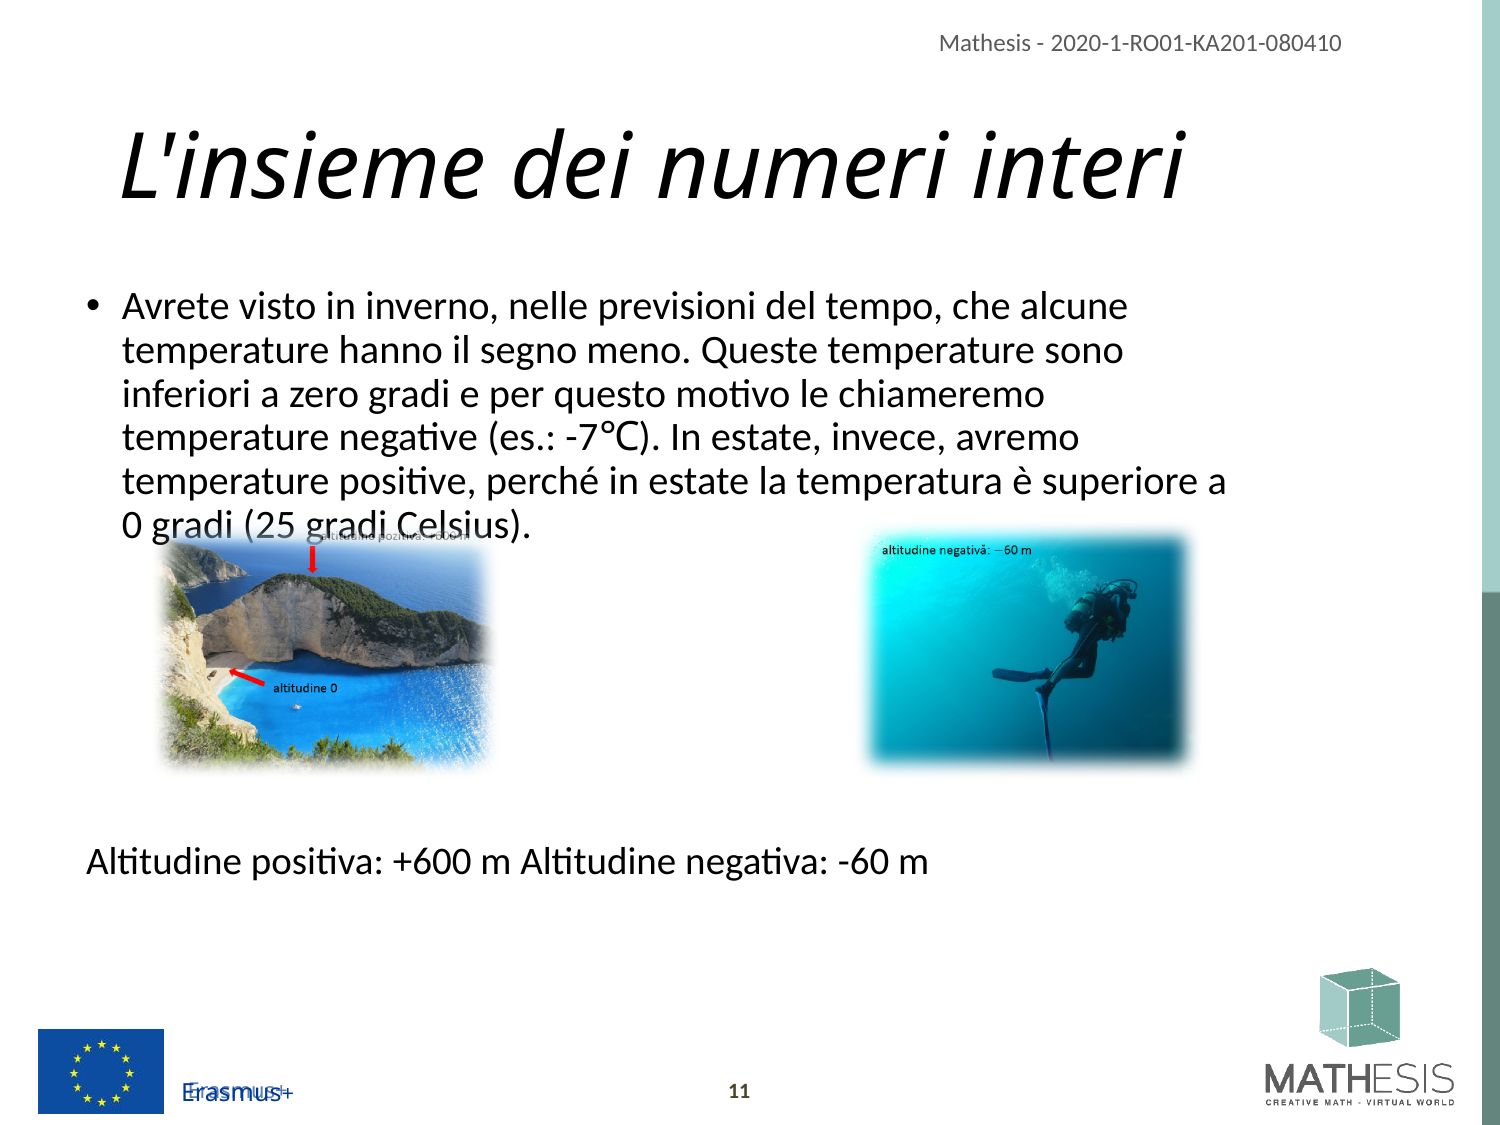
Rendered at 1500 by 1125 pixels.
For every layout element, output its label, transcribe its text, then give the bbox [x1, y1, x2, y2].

picture [151, 519, 501, 779]
picture [38, 1029, 164, 1114]
list Avrete visto in inverno, nelle previsioni del tempo, che alcune temperature hanno il segno meno. Queste temperature sono inferiori a zero gradi e per questo motivo le chiameremo temperature negative (es.: -7℃). In estate, invece, avremo temperature positive, perché in estate la temperatura è superiore a 0 gradi (25 gradi Celsius). Altitudine positiva: +600 m Altitudine negativa: -60 m [71, 277, 1273, 892]
title L'insieme dei numeri interi [103, 59, 1397, 278]
picture [853, 519, 1203, 780]
